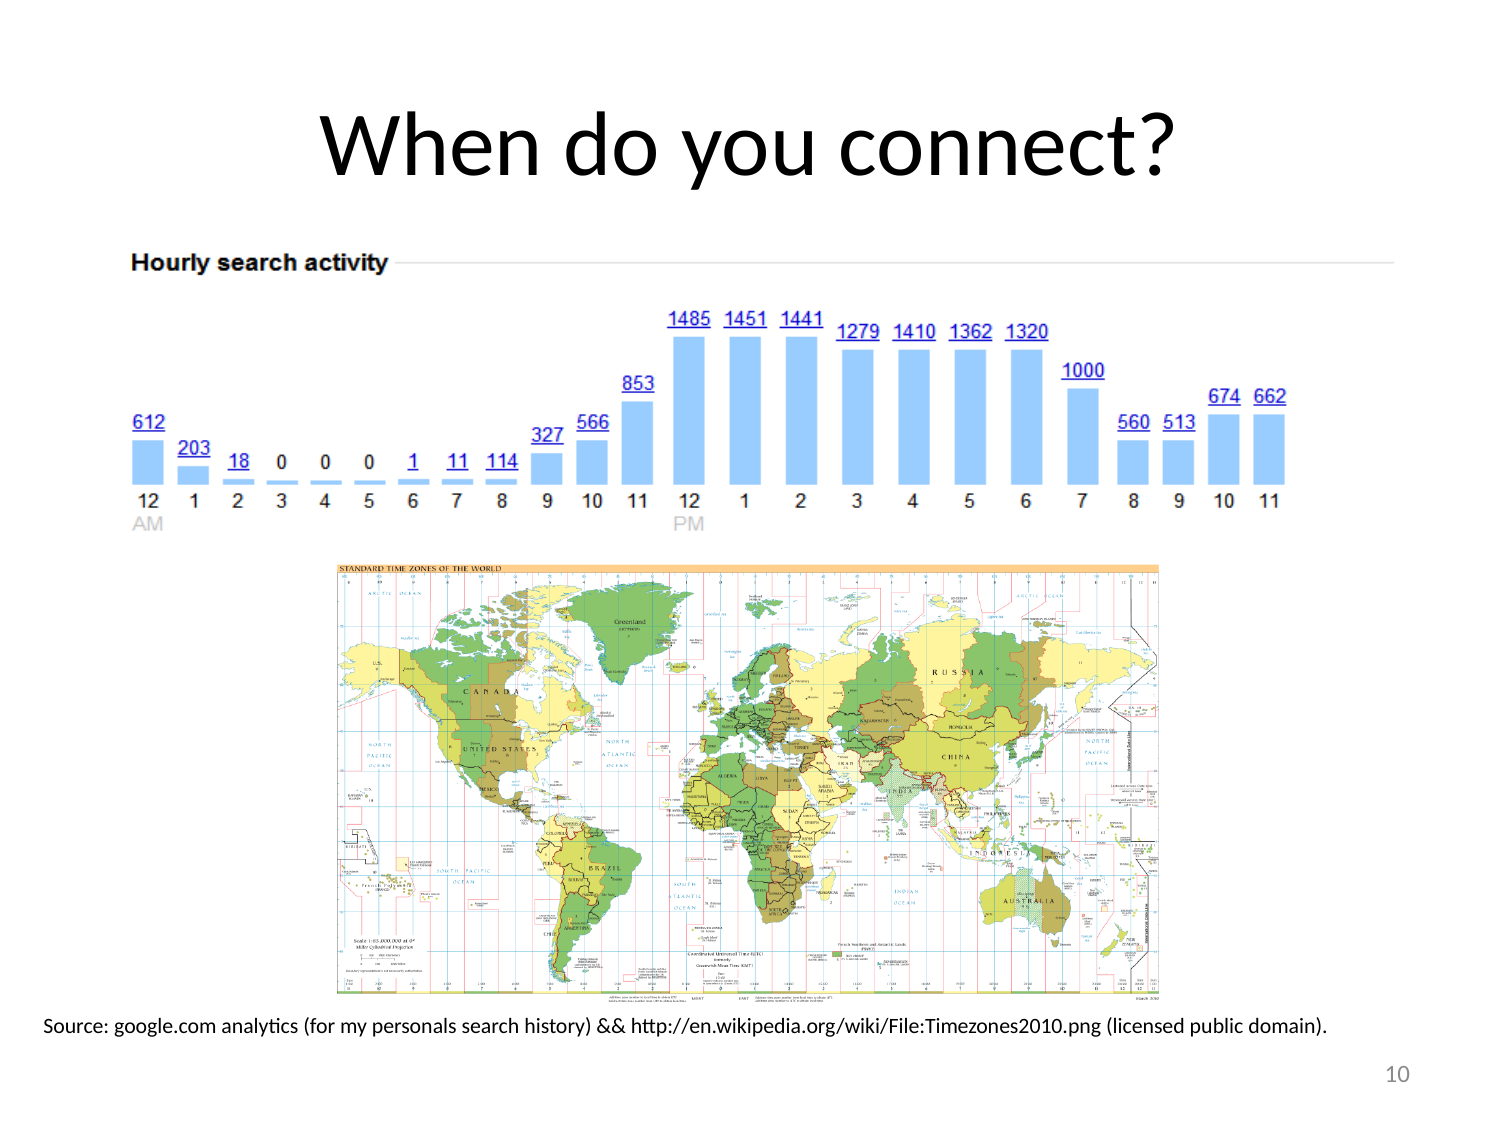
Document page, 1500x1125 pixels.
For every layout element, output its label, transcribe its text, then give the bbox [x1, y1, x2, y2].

picture [112, 212, 1421, 1005]
slide_number 10 [1074, 1042, 1425, 1103]
title When do you connect? [75, 45, 1425, 233]
text_box Source: google.com analytics (for my personals search history) && http://en.wikipedia.org/wiki/File:Timezones2010.png (licensed public domain). [28, 1003, 1375, 1090]
